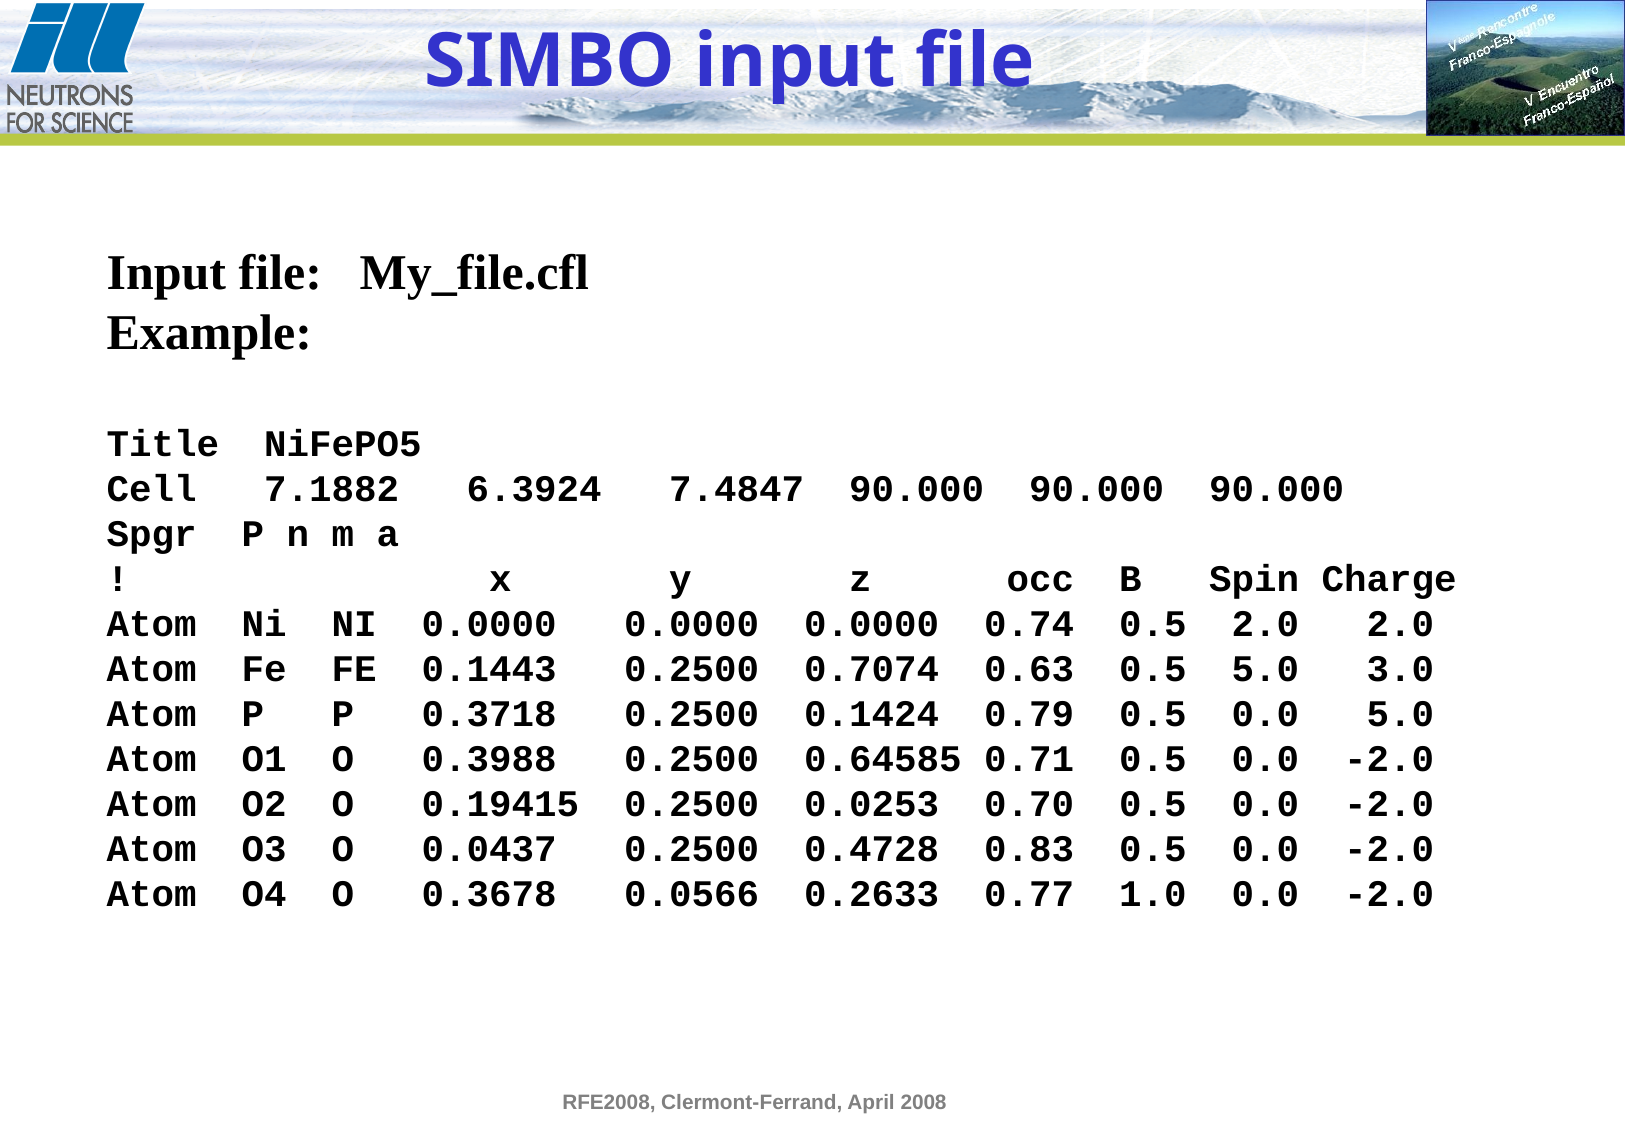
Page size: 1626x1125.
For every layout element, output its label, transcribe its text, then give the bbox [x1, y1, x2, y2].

text_box Input file: My_file.cfl Example: Title NiFePO5 Cell 7.1882 6.3924 7.4847 90.000 90.000 90.000 Spgr P n m a ! x y z occ B Spin Charge Atom Ni NI 0.0000 0.0000 0.0000 0.74 0.5 2.0 2.0 Atom Fe FE 0.1443 0.2500 0.7074 0.63 0.5 5.0 3.0 Atom P P 0.3718 0.2500 0.1424 0.79 0.5 0.0 5.0 Atom O1 O 0.3988 0.2500 0.64585 0.71 0.5 0.0 -2.0 Atom O2 O 0.19415 0.2500 0.0253 0.70 0.5 0.0 -2.0 Atom O3 O 0.0437 0.2500 0.4728 0.83 0.5 0.0 -2.0 Atom O4 O 0.3678 0.0566 0.2633 0.77 1.0 0.0 -2.0 [91, 231, 1522, 922]
title SIMBO input file [210, 0, 1250, 114]
picture [0, 0, 1625, 136]
